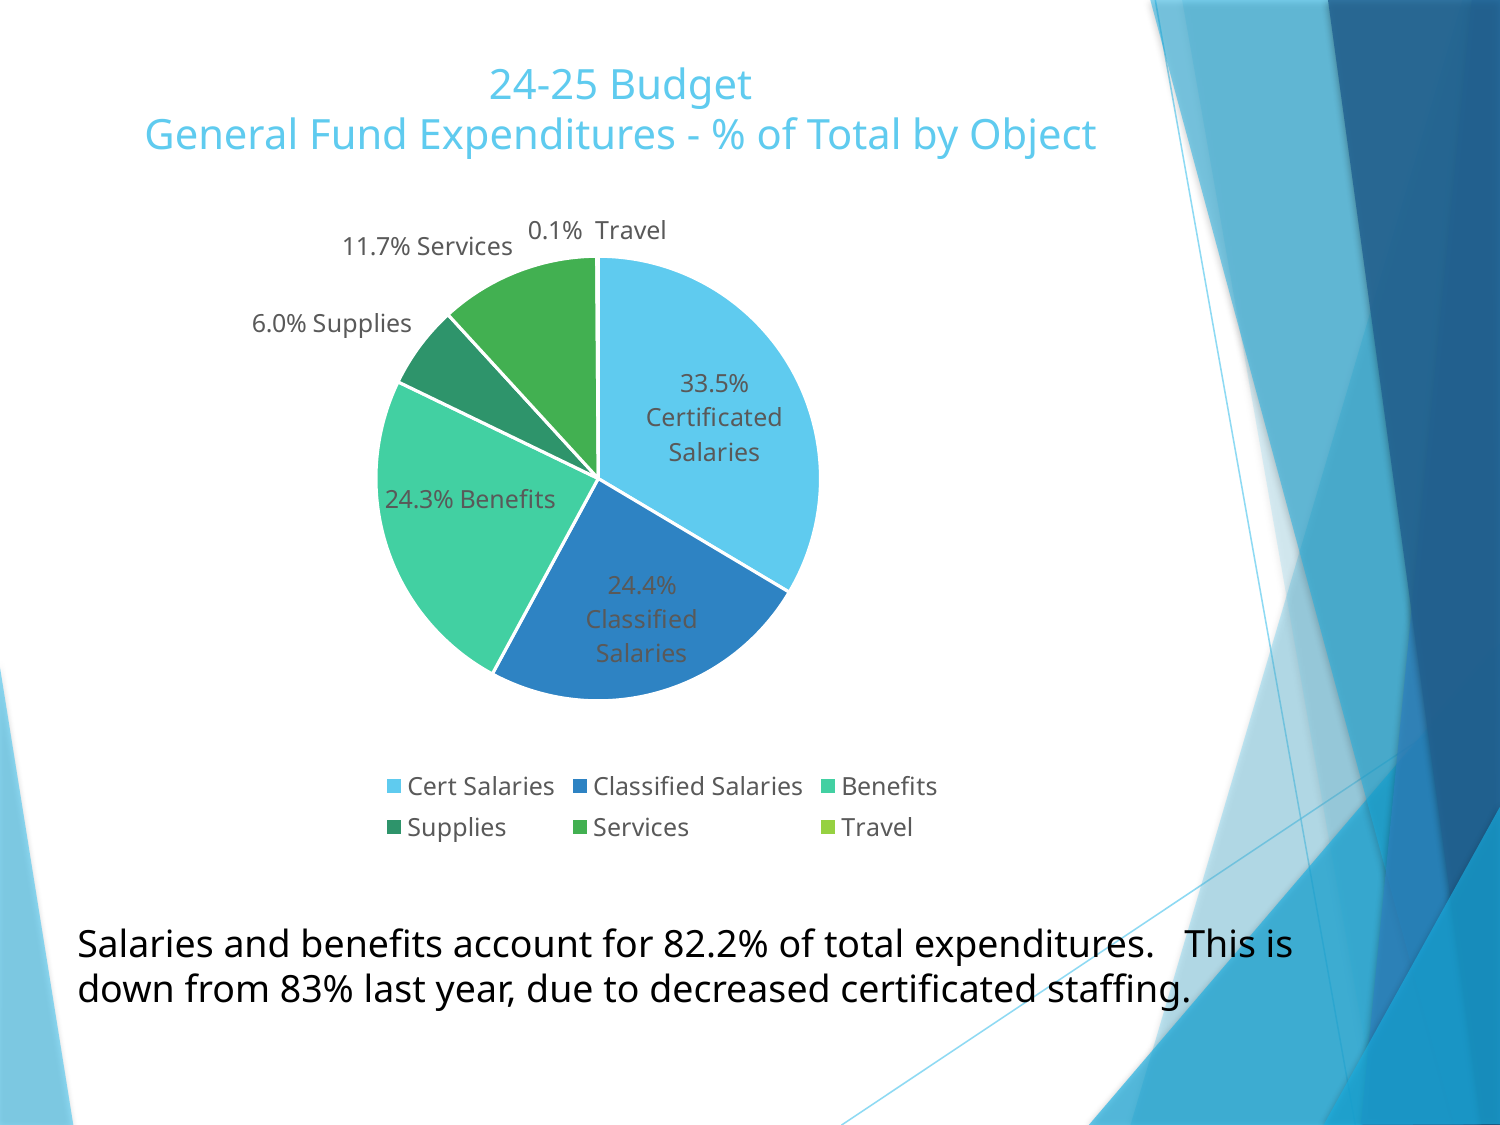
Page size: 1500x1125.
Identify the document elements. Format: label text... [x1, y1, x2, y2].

chart [99, 199, 1226, 851]
title 24-25 Budget General Fund Expenditures - % of Total by Object [99, 49, 1142, 150]
text_box Salaries and benefits account for 82.2% of total expenditures. This is down from 83% last year, due to decreased certificated staffing. [62, 912, 1388, 1018]
